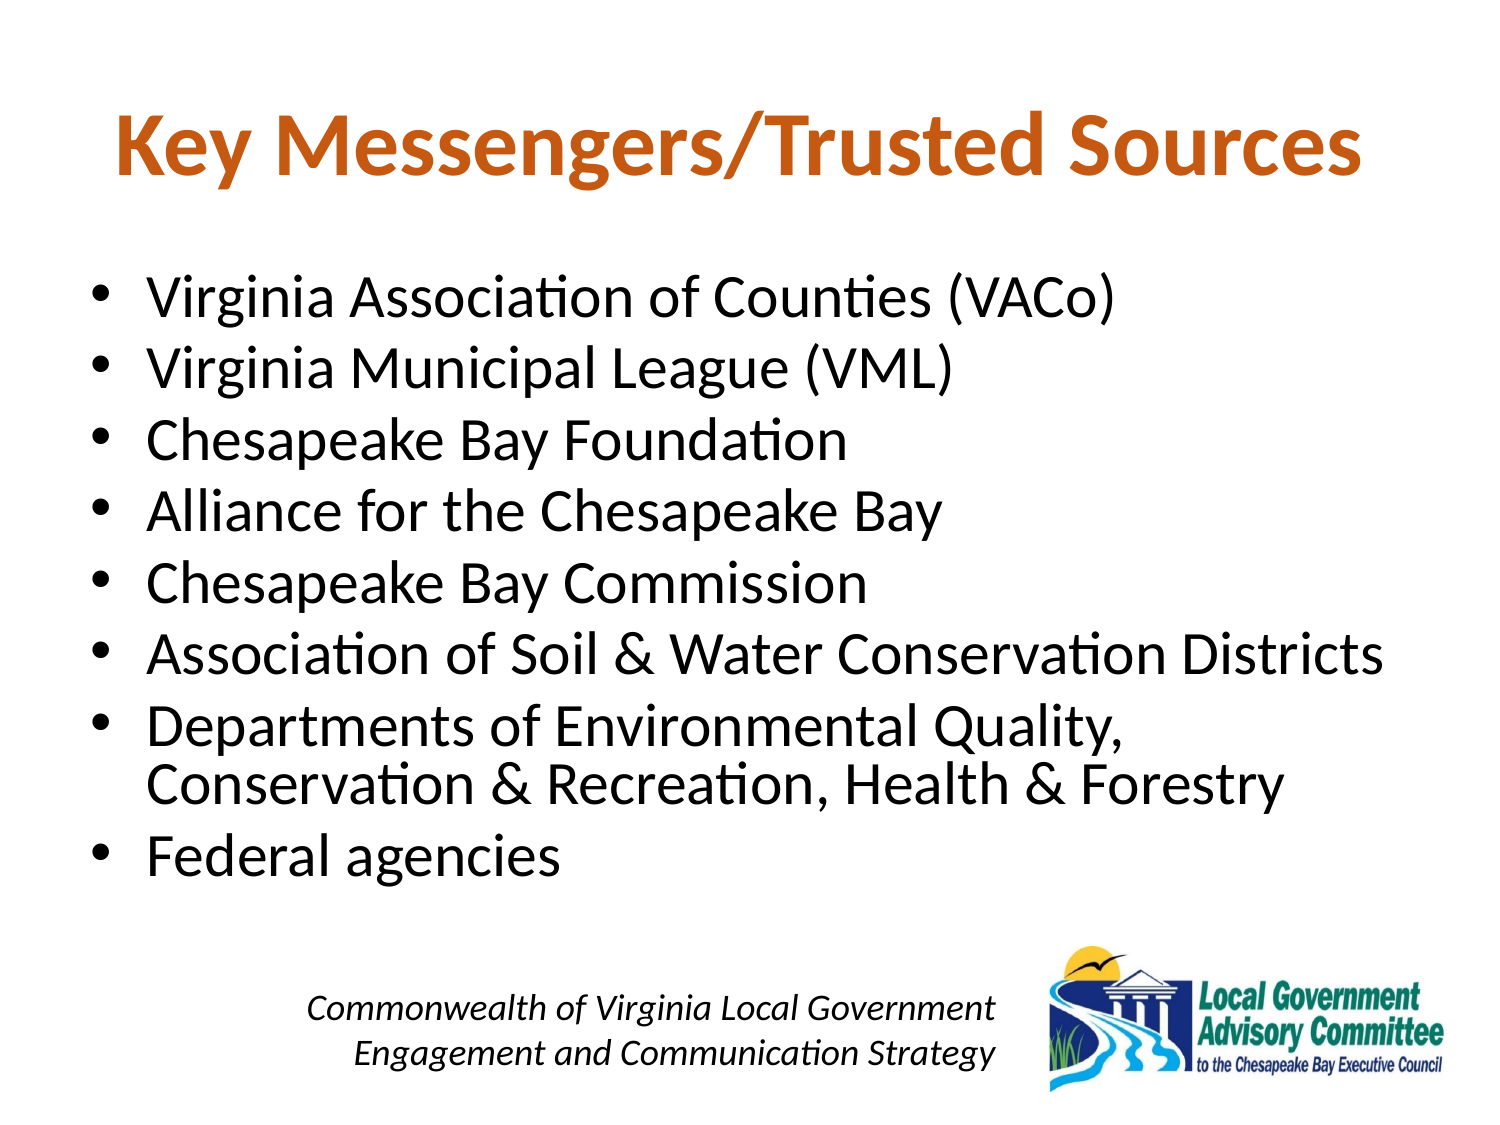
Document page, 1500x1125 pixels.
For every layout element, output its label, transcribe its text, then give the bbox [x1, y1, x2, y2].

list Virginia Association of Counties (VACo) Virginia Municipal League (VML) Chesapeake Bay Foundation Alliance for the Chesapeake Bay Chesapeake Bay Commission Association of Soil & Water Conservation Districts Departments of Environmental Quality, Conservation & Recreation, Health & Forestry Federal agencies [75, 262, 1425, 975]
picture [1048, 946, 1444, 1092]
title Key Messengers/Trusted Sources [75, 45, 1425, 233]
text_box Commonwealth of Virginia Local Government Engagement and Communication Strategy [176, 975, 1020, 1081]
